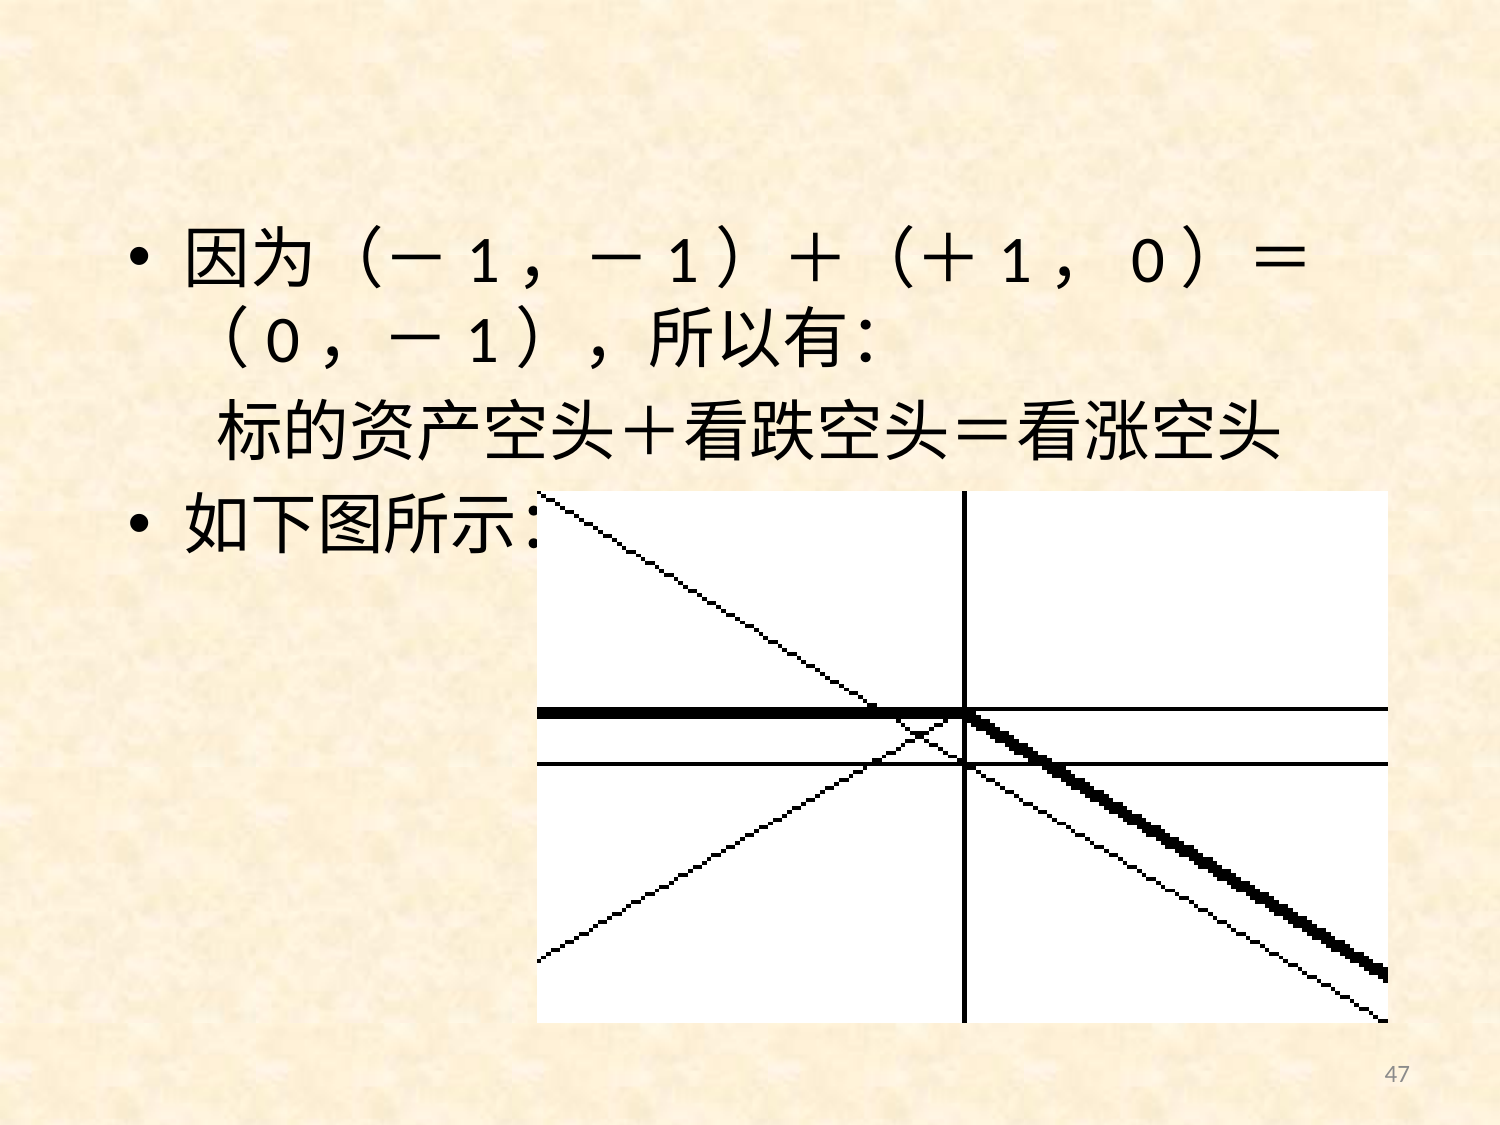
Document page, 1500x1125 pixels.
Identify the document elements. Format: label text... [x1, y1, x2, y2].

slide_number 47 [1074, 1042, 1425, 1103]
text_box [537, 491, 1388, 1024]
list 因为（－1，－1）＋（＋1，0）＝（0，－1），所以有： 标的资产空头＋看跌空头＝看涨空头 如下图所示： [112, 208, 1388, 1000]
picture [0, 0, 1500, 1125]
